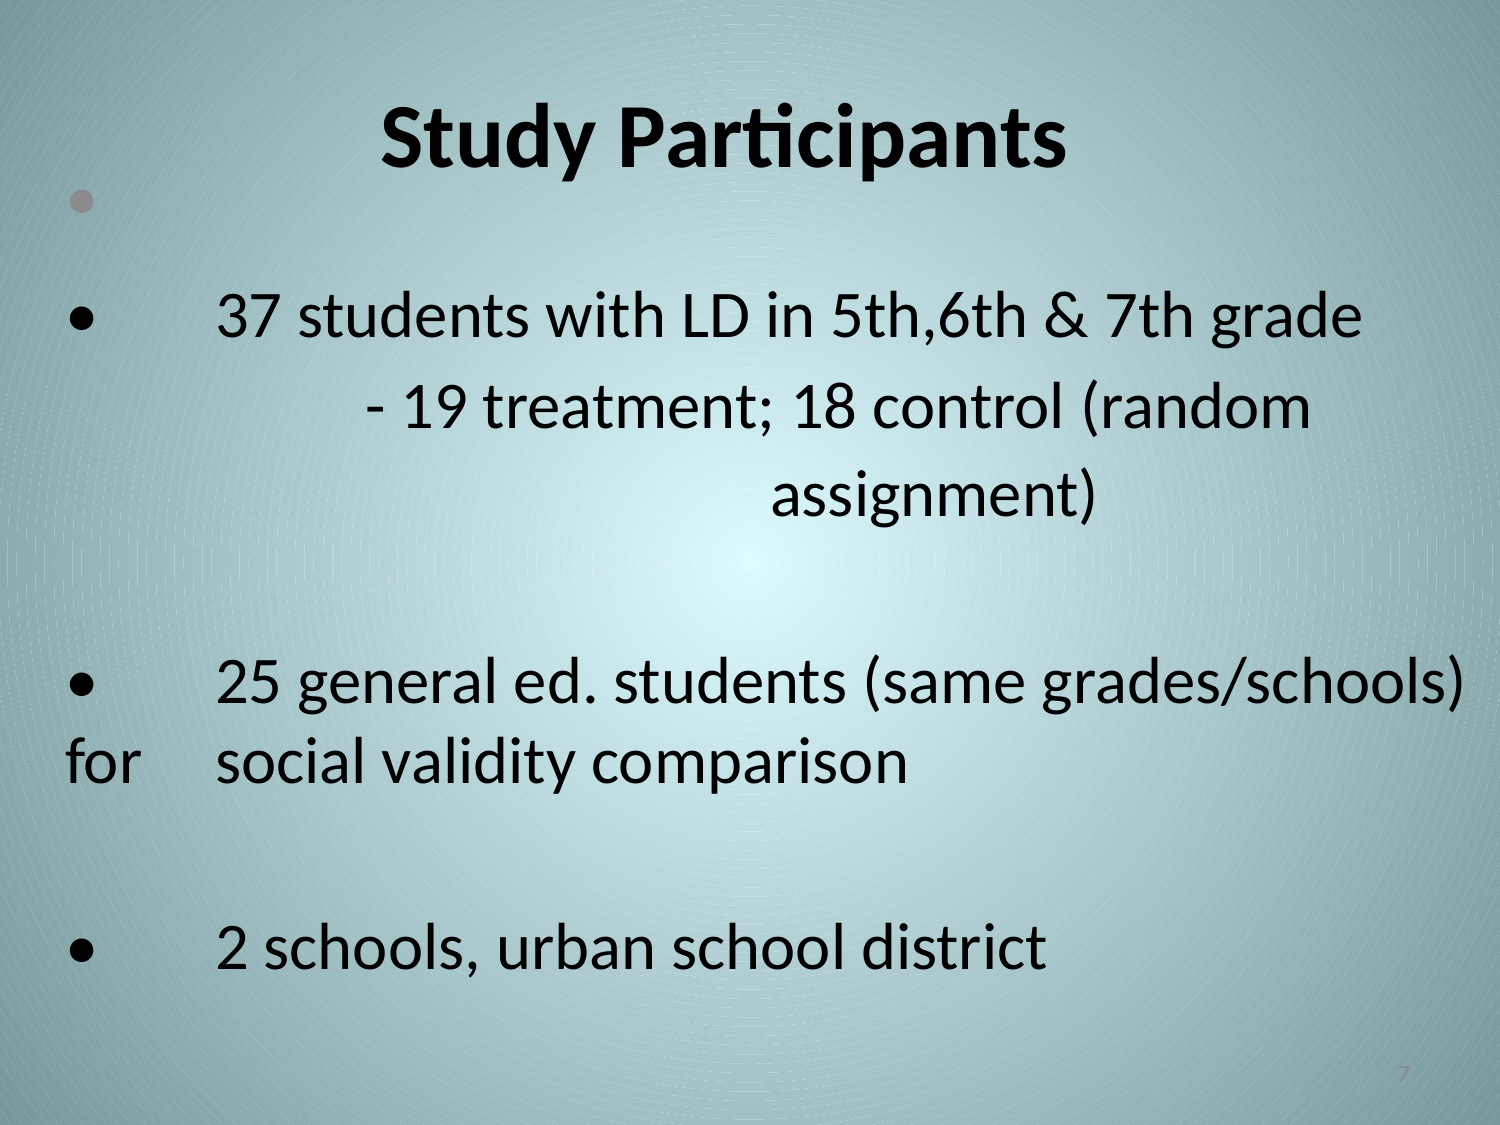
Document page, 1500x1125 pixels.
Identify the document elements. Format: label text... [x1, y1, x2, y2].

slide_number 7 [1074, 1042, 1425, 1103]
title Study Participants [75, 0, 1375, 200]
subtitle • • 37 students with LD in 5th,6th & 7th grade - 19 treatment; 18 control (random assignment) • 25 general ed. students (same grades/schools) for social validity comparison • 2 schools, urban school district [50, 200, 1500, 1100]
